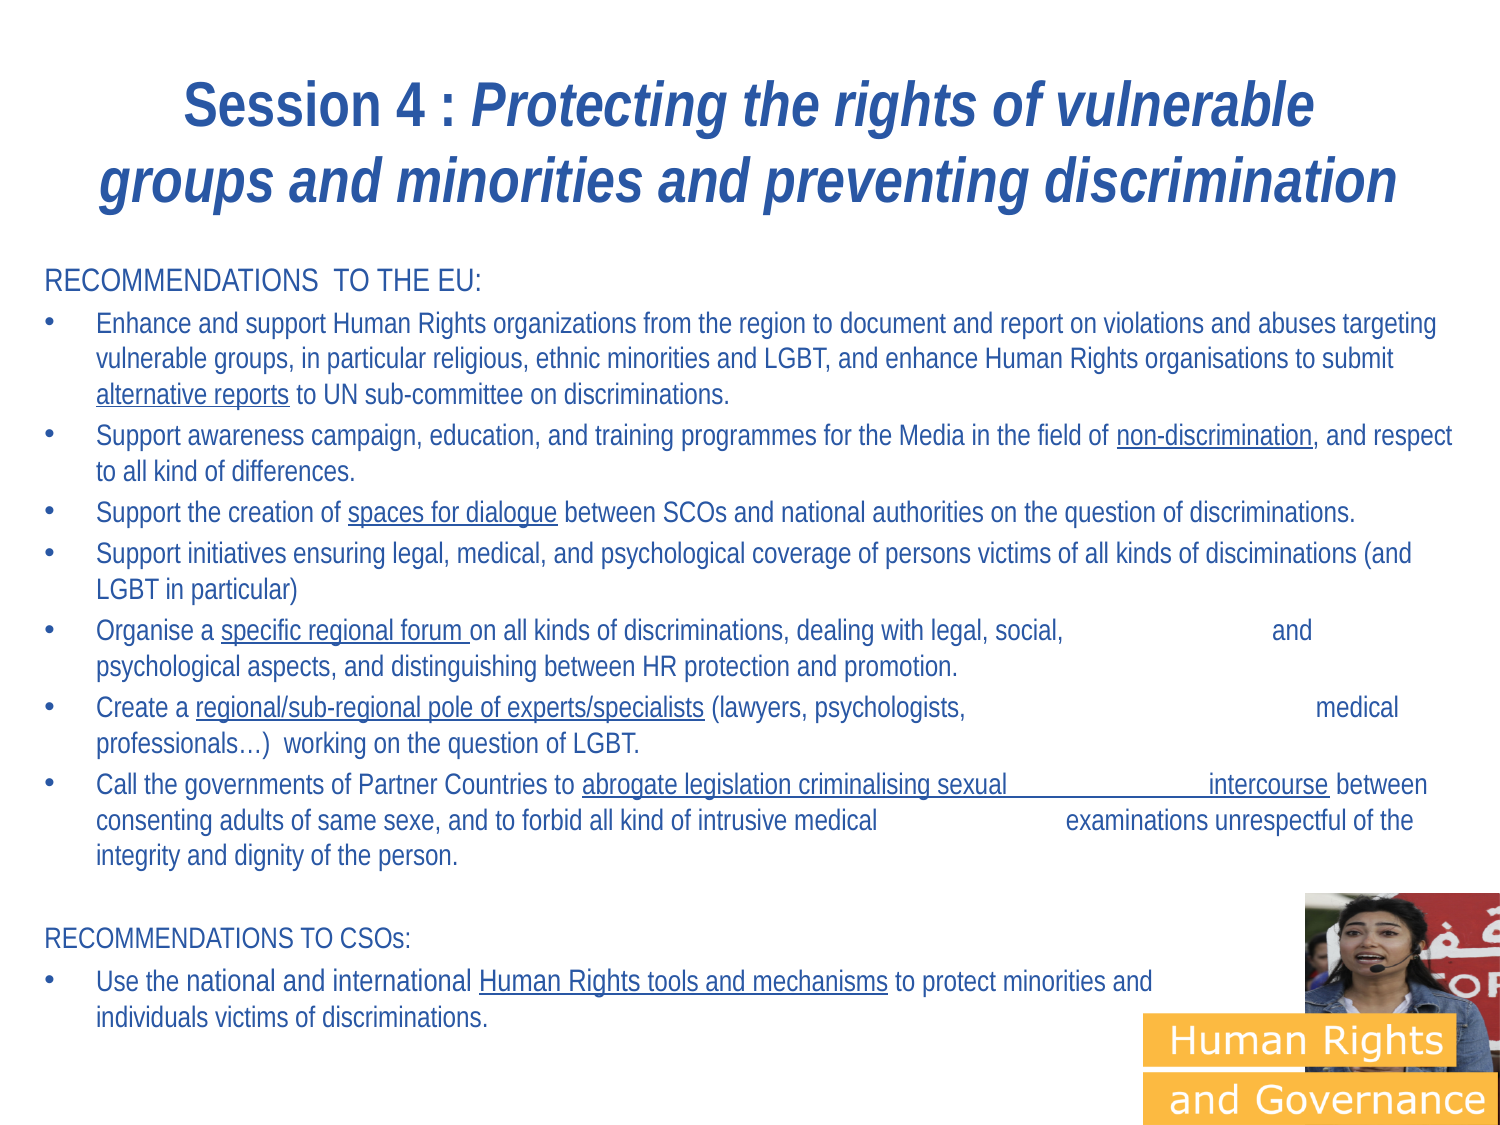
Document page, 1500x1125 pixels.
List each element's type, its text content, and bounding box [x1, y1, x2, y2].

list RECOMMENDATIONS TO THE EU: Enhance and support Human Rights organizations from the region to document and report on violations and abuses targeting vulnerable groups, in particular religious, ethnic minorities and LGBT, and enhance Human Rights organisations to submit alternative reports to UN sub-committee on discriminations. Support awareness campaign, education, and training programmes for the Media in the field of non-discrimination, and respect to all kind of differences. Support the creation of spaces for dialogue between SCOs and national authorities on the question of discriminations. Support initiatives ensuring legal, medical, and psychological coverage of persons victims of all kinds of disciminations (and LGBT in particular) Organise a specific regional forum on all kinds of discriminations, dealing with legal, social, and psychological aspects, and distinguishing between HR protection and promotion. Create a regional/sub-regional pole of experts/specialists (lawyers, psychologists, medical professionals…) working on the question of LGBT. Call the governments of Partner Countries to abrogate legislation criminalising sexual intercourse between consenting adults of same sexe, and to forbid all kind of intrusive medical examinations unrespectful of the integrity and dignity of the person. RECOMMENDATIONS TO CSOs: Use the national and international Human Rights tools and mechanisms to protect minorities and and individuals victims of discriminations. [29, 219, 1471, 1047]
title Session 4 : Protecting the rights of vulnerable groups and minorities and preventing discrimination [75, 45, 1425, 219]
picture [1143, 892, 1500, 1125]
